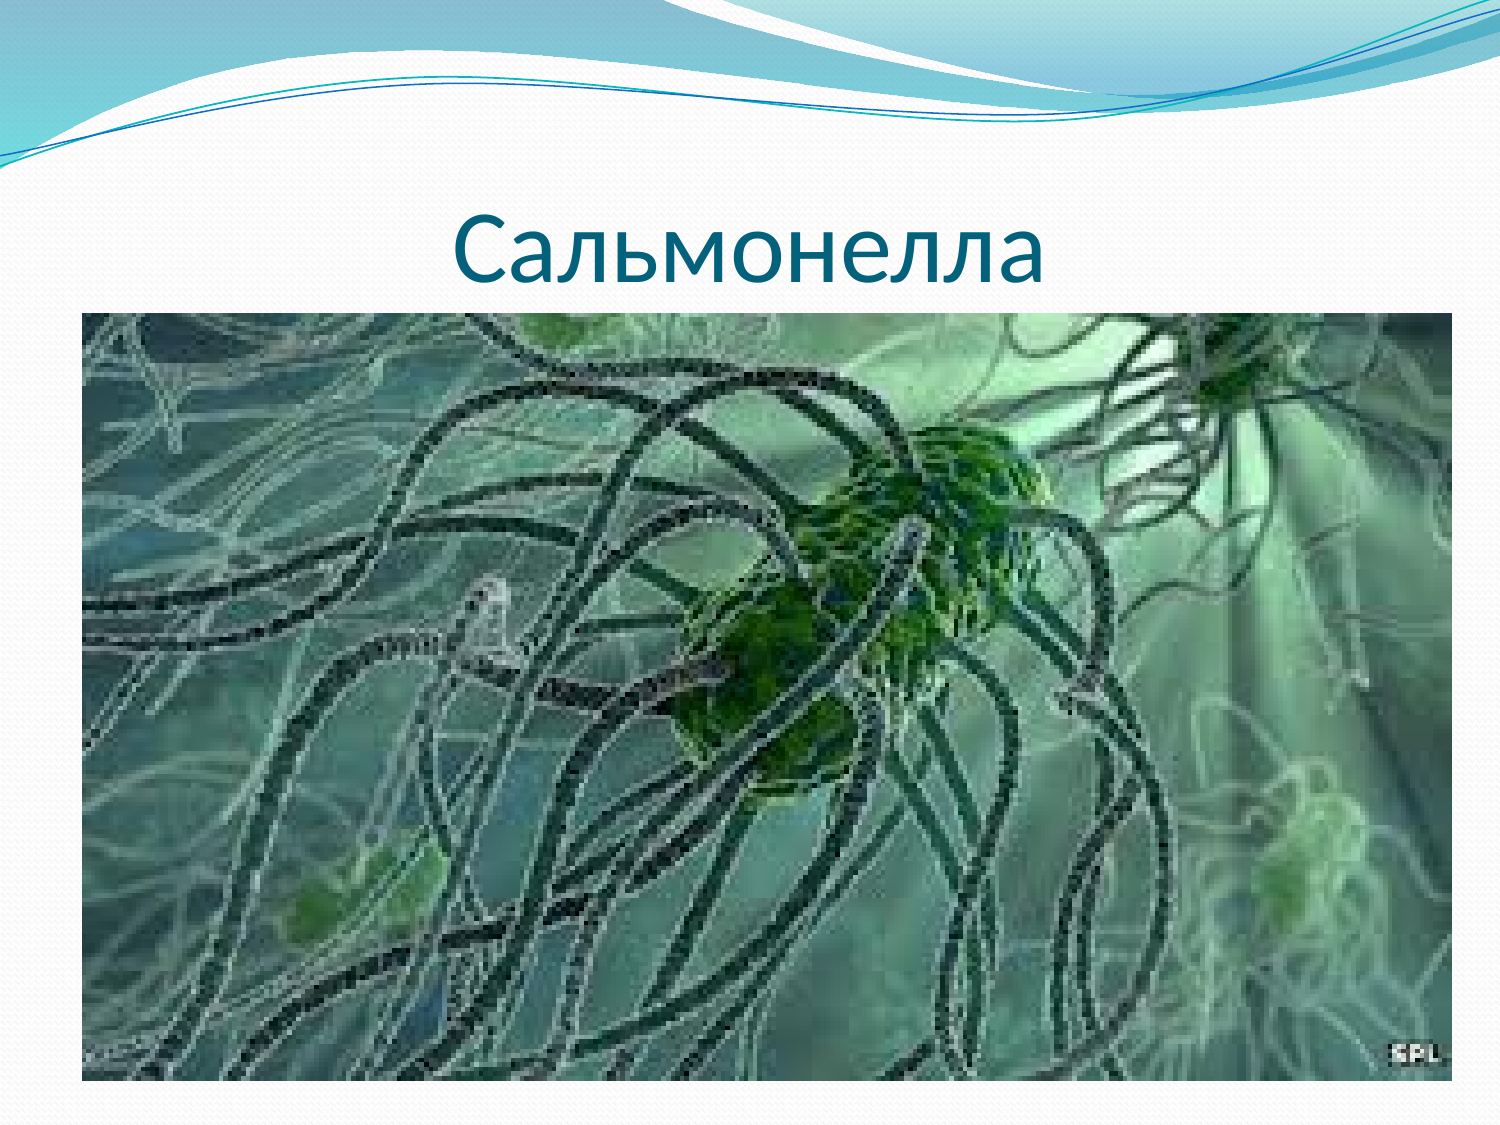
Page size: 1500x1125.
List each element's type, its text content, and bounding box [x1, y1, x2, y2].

title Сальмонелла [75, 115, 1425, 303]
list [81, 313, 1452, 1081]
